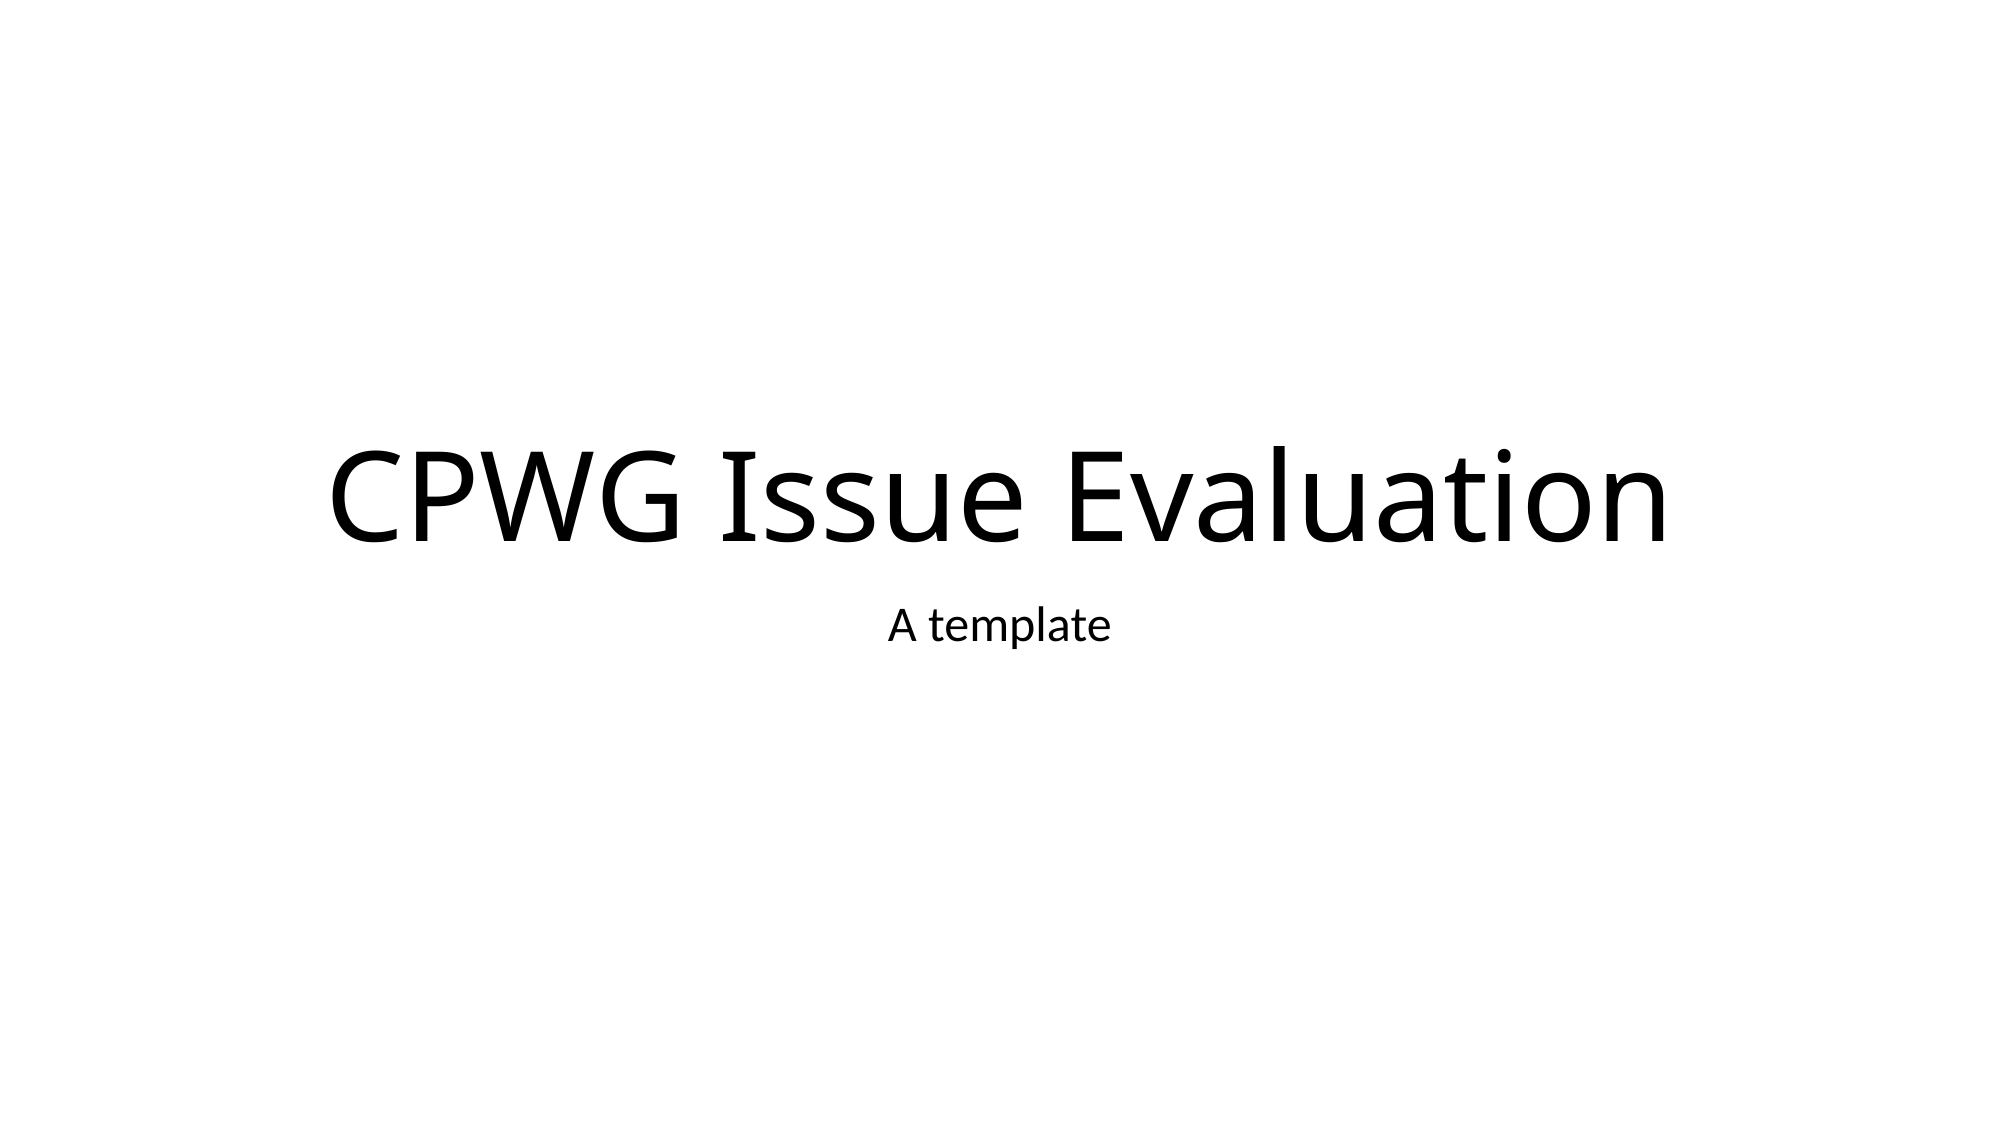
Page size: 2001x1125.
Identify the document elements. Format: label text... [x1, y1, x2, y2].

subtitle A template [249, 590, 1750, 863]
title CPWG Issue Evaluation [249, 184, 1750, 576]
